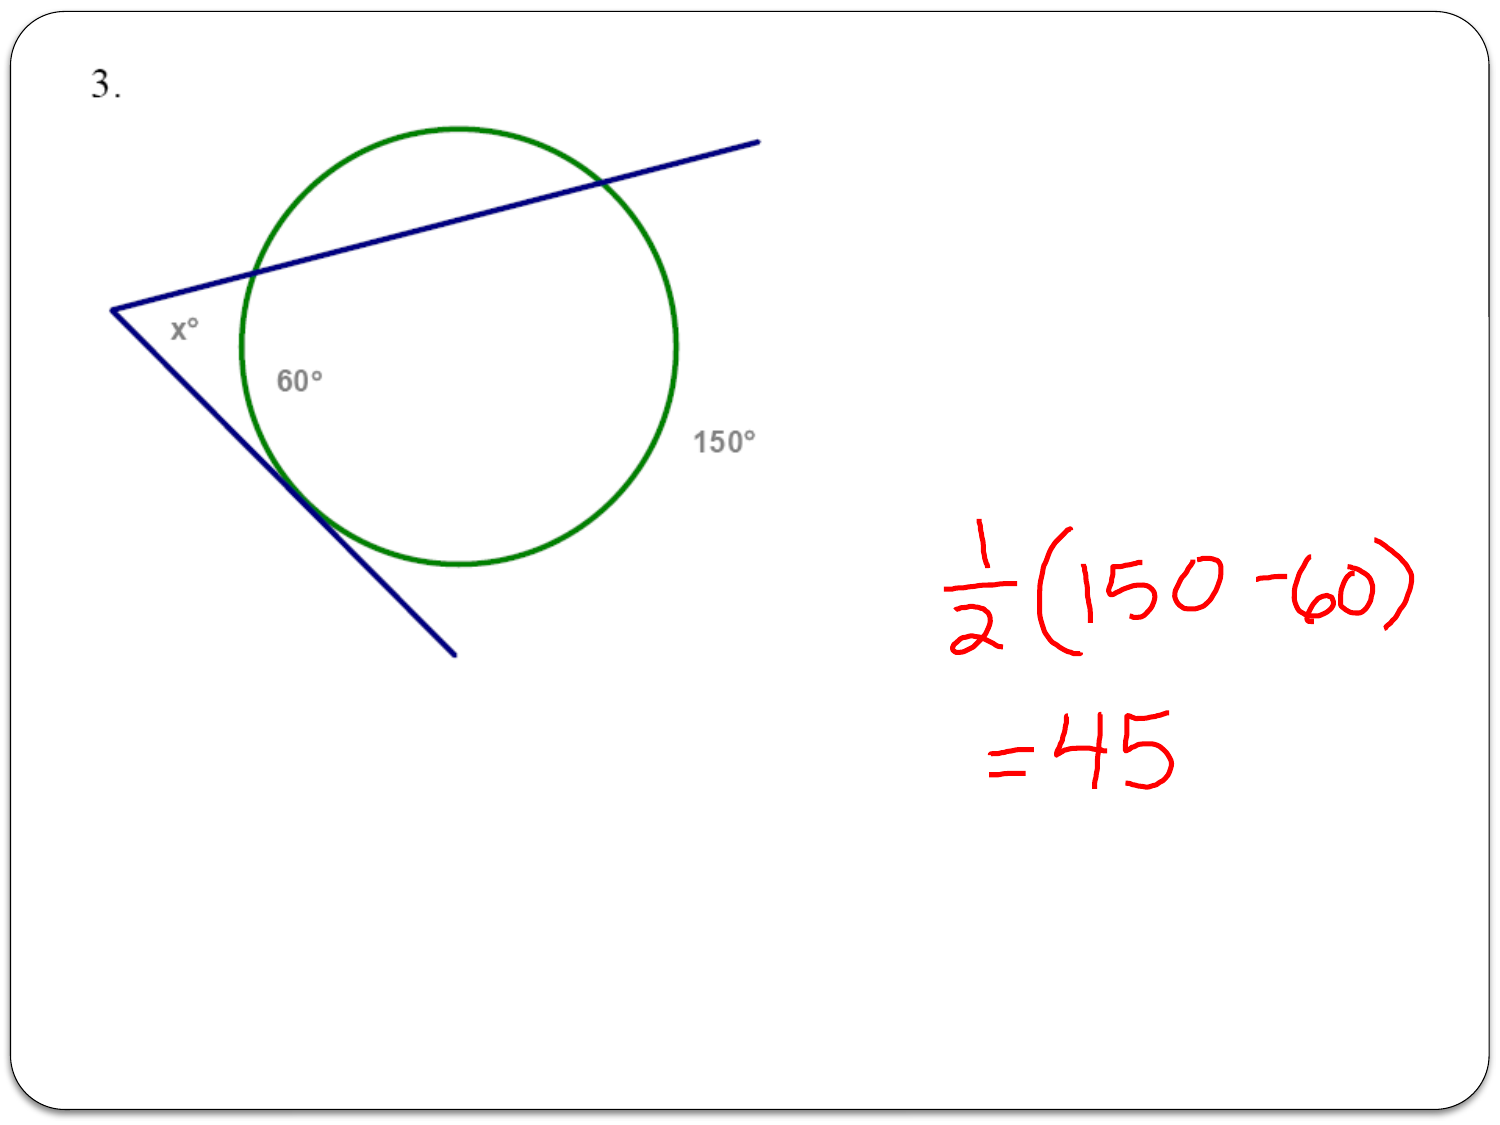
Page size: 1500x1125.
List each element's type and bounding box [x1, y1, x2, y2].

text_box [1173, 557, 1222, 610]
text_box [951, 605, 1004, 654]
picture [49, 49, 796, 701]
text_box [1256, 575, 1288, 581]
text_box [1293, 556, 1335, 623]
text_box [1107, 561, 1156, 619]
text_box [1038, 527, 1082, 655]
text_box [1082, 563, 1092, 623]
text_box [978, 518, 989, 569]
text_box [988, 712, 1172, 790]
text_box [1339, 565, 1374, 614]
text_box [943, 582, 1018, 590]
text_box [1374, 539, 1413, 630]
